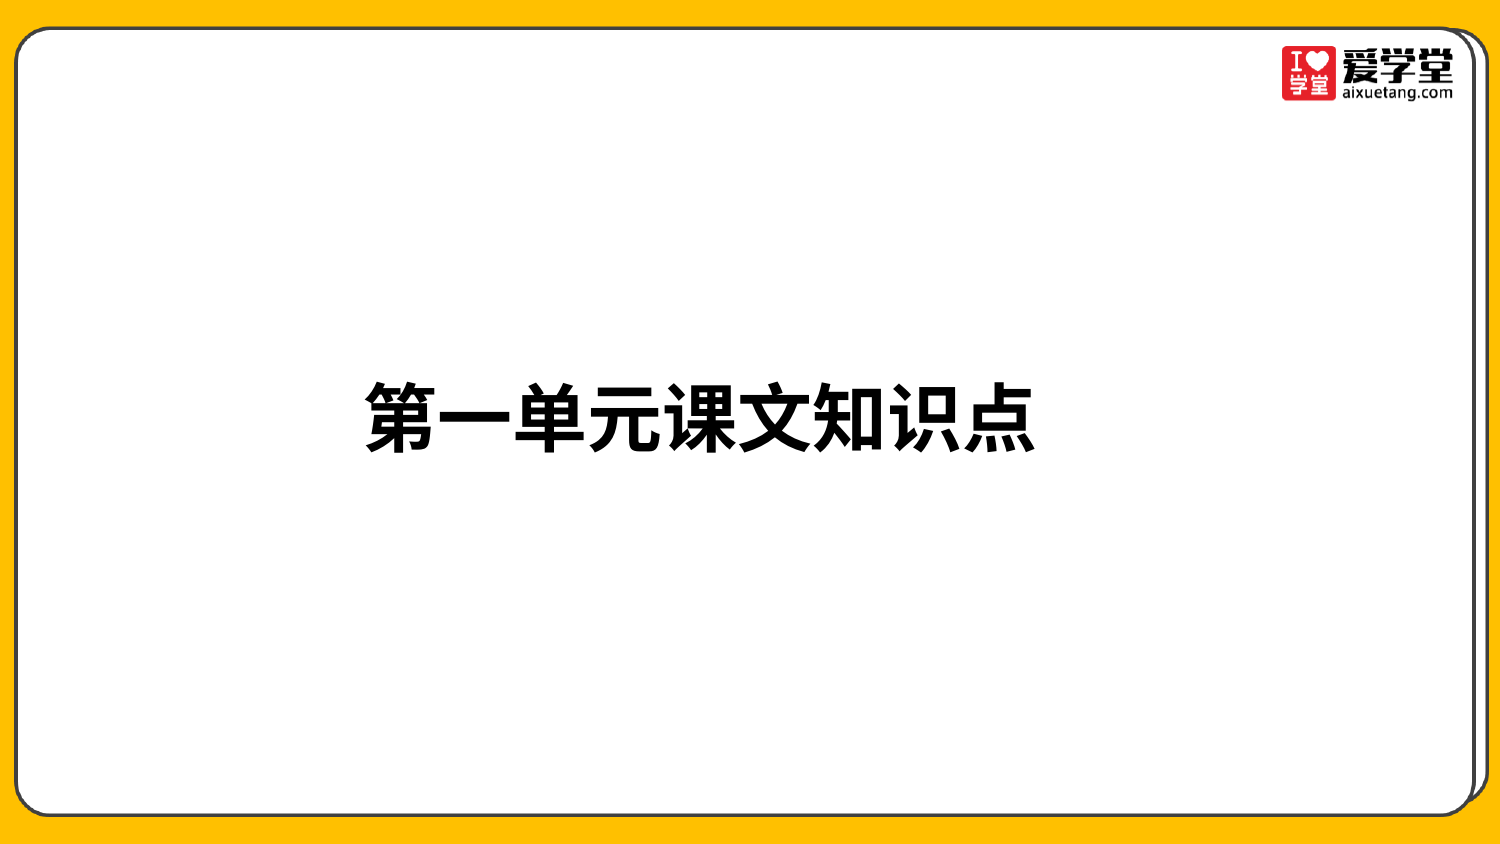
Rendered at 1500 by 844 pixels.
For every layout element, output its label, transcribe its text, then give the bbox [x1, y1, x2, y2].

picture [0, 0, 1500, 844]
text_box 第一单元课文知识点 [347, 318, 1210, 469]
